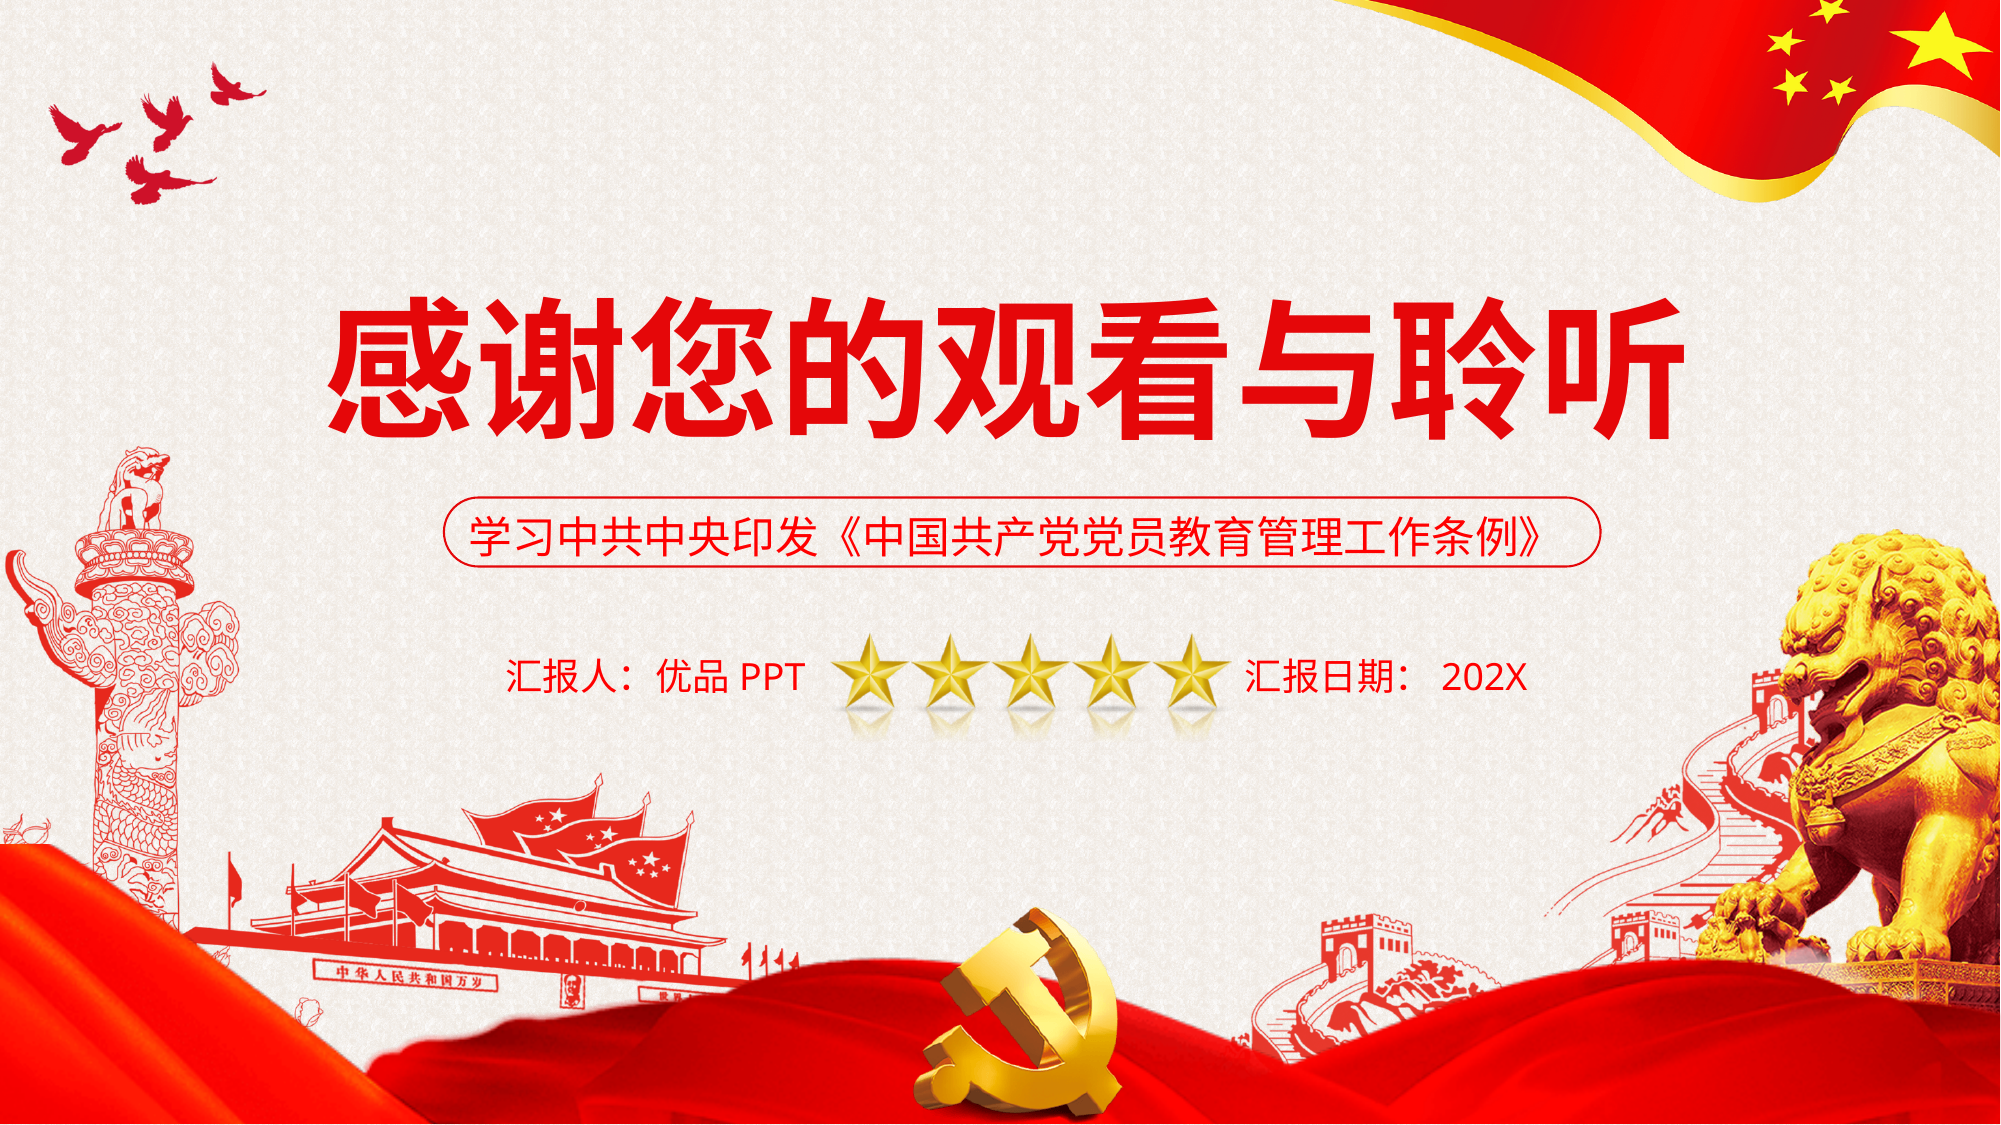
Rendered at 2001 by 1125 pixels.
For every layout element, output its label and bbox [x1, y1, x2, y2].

text_box [443, 497, 1609, 573]
picture [0, 0, 2001, 1125]
